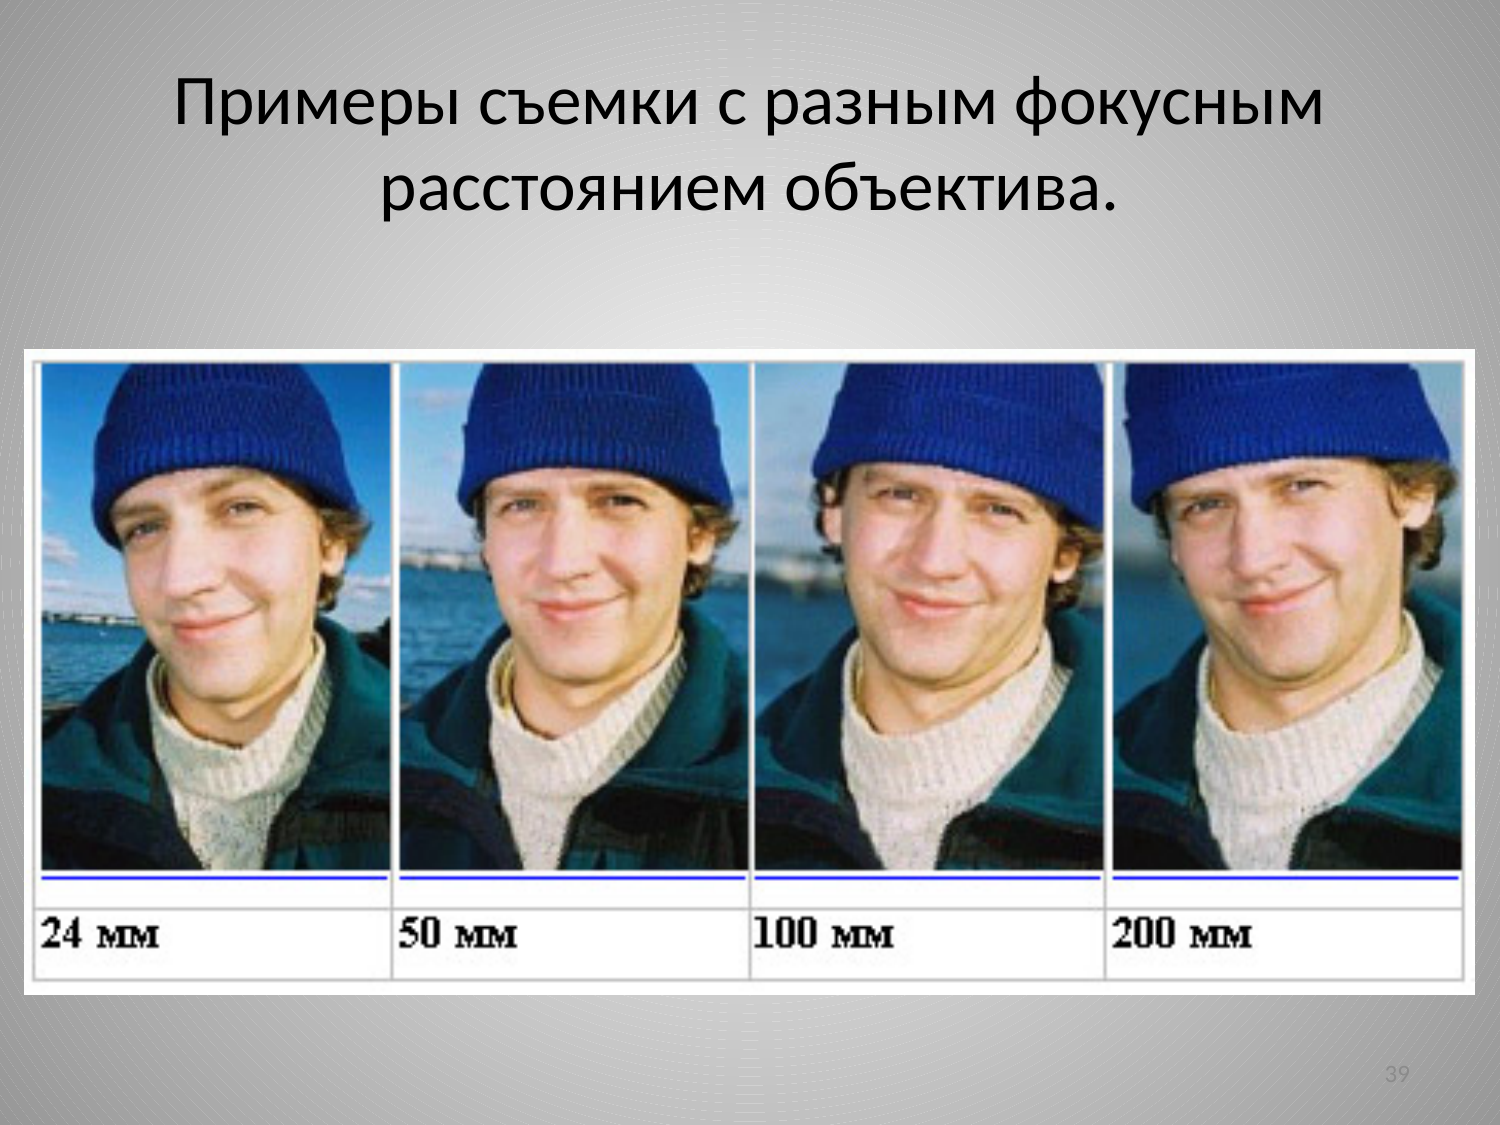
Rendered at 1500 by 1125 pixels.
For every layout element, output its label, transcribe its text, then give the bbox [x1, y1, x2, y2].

slide_number 39 [1074, 1042, 1425, 1103]
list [24, 349, 1476, 995]
title Примеры съемки с разным фокусным расстоянием объектива. [75, 45, 1425, 233]
